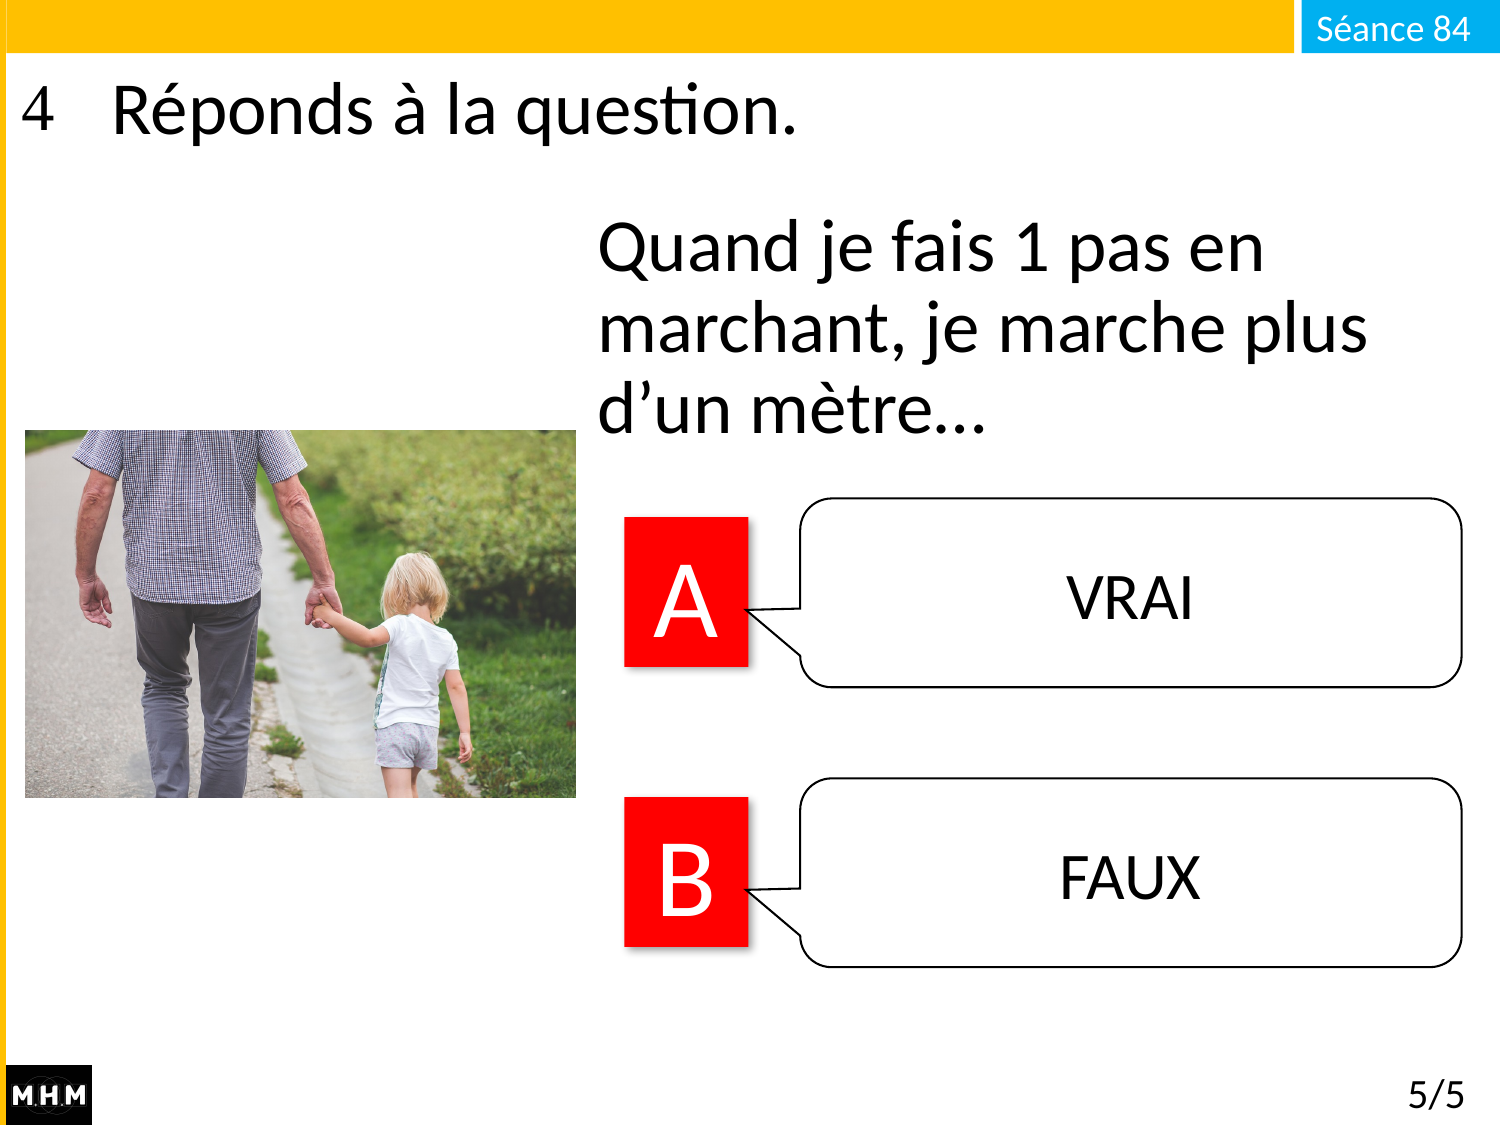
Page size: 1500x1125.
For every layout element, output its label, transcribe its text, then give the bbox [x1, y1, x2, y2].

text_box B [624, 797, 749, 947]
picture [25, 430, 576, 798]
text_box Quand je fais 1 pas en marchant, je marche plus d’un mètre… [582, 196, 1500, 461]
title Réponds à la question. [96, 60, 1391, 160]
text_box FAUX [743, 777, 1463, 969]
text_box VRAI [743, 497, 1463, 689]
text_box A [624, 517, 749, 667]
picture [6, 1065, 92, 1125]
list 5/5 [1373, 1064, 1500, 1125]
